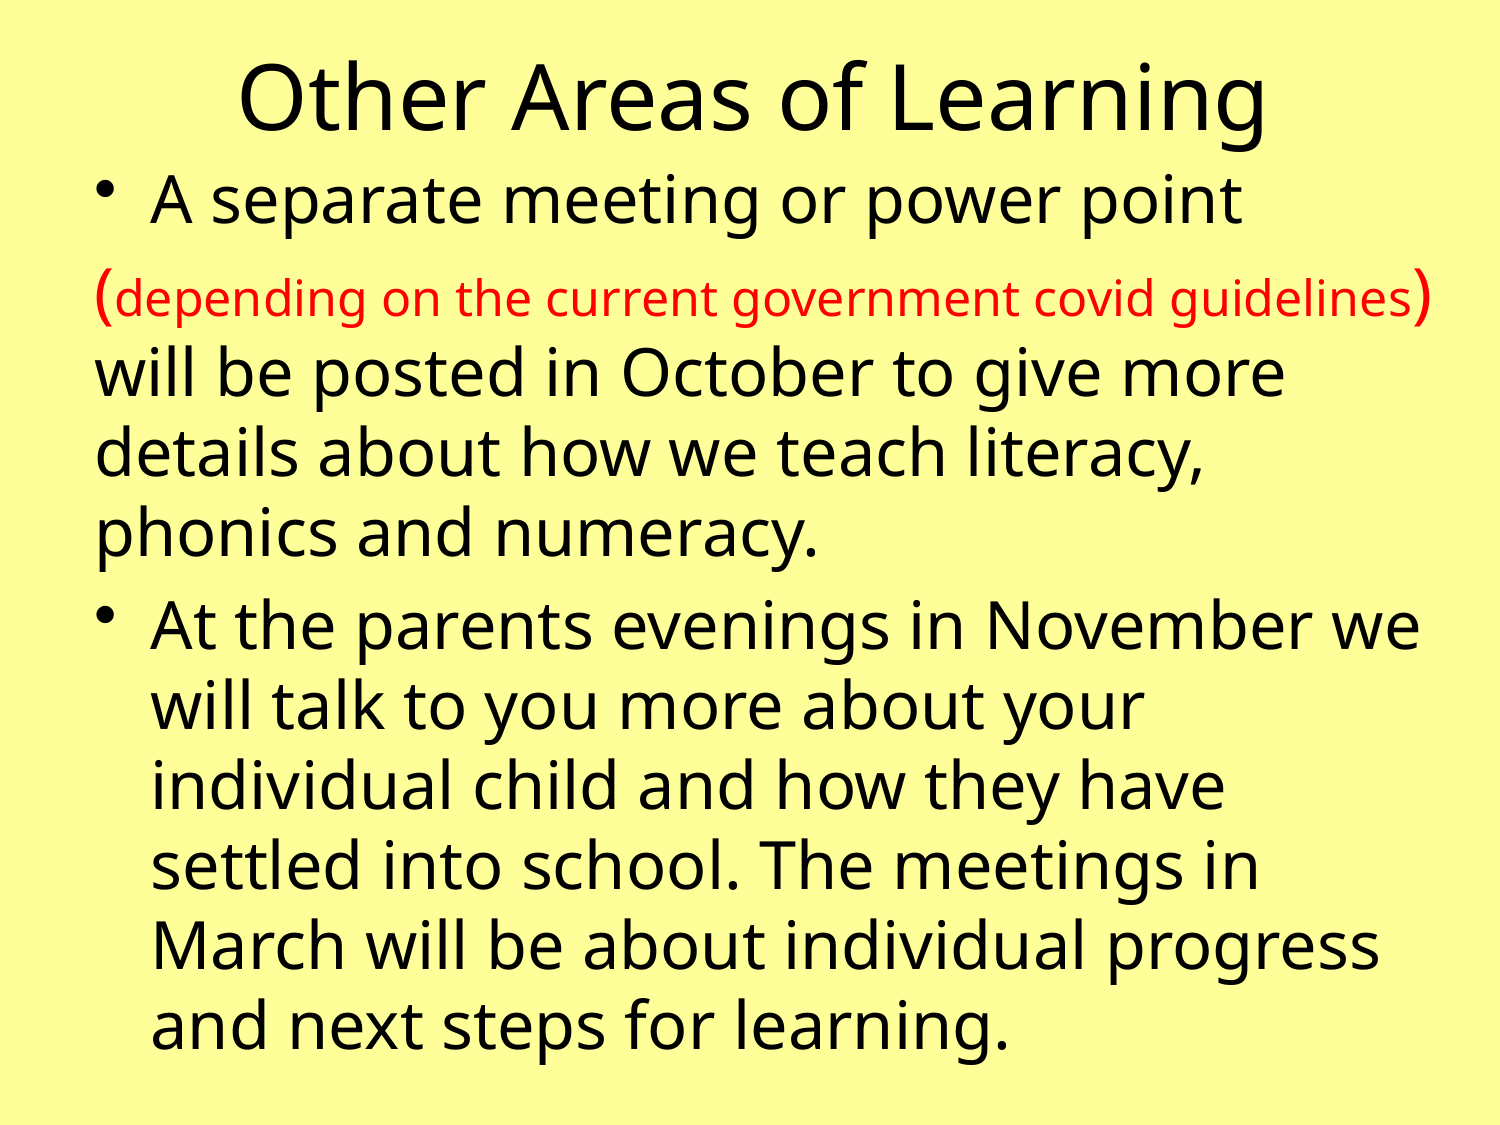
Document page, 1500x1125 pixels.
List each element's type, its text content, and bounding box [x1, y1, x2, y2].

list A separate meeting or power point (depending on the current government covid guidelines) will be posted in October to give more details about how we teach literacy, phonics and numeracy. At the parents evenings in November we will talk to you more about your individual child and how they have settled into school. The meetings in March will be about individual progress and next steps for learning. [79, 149, 1451, 941]
title Other Areas of Learning [79, 0, 1430, 149]
